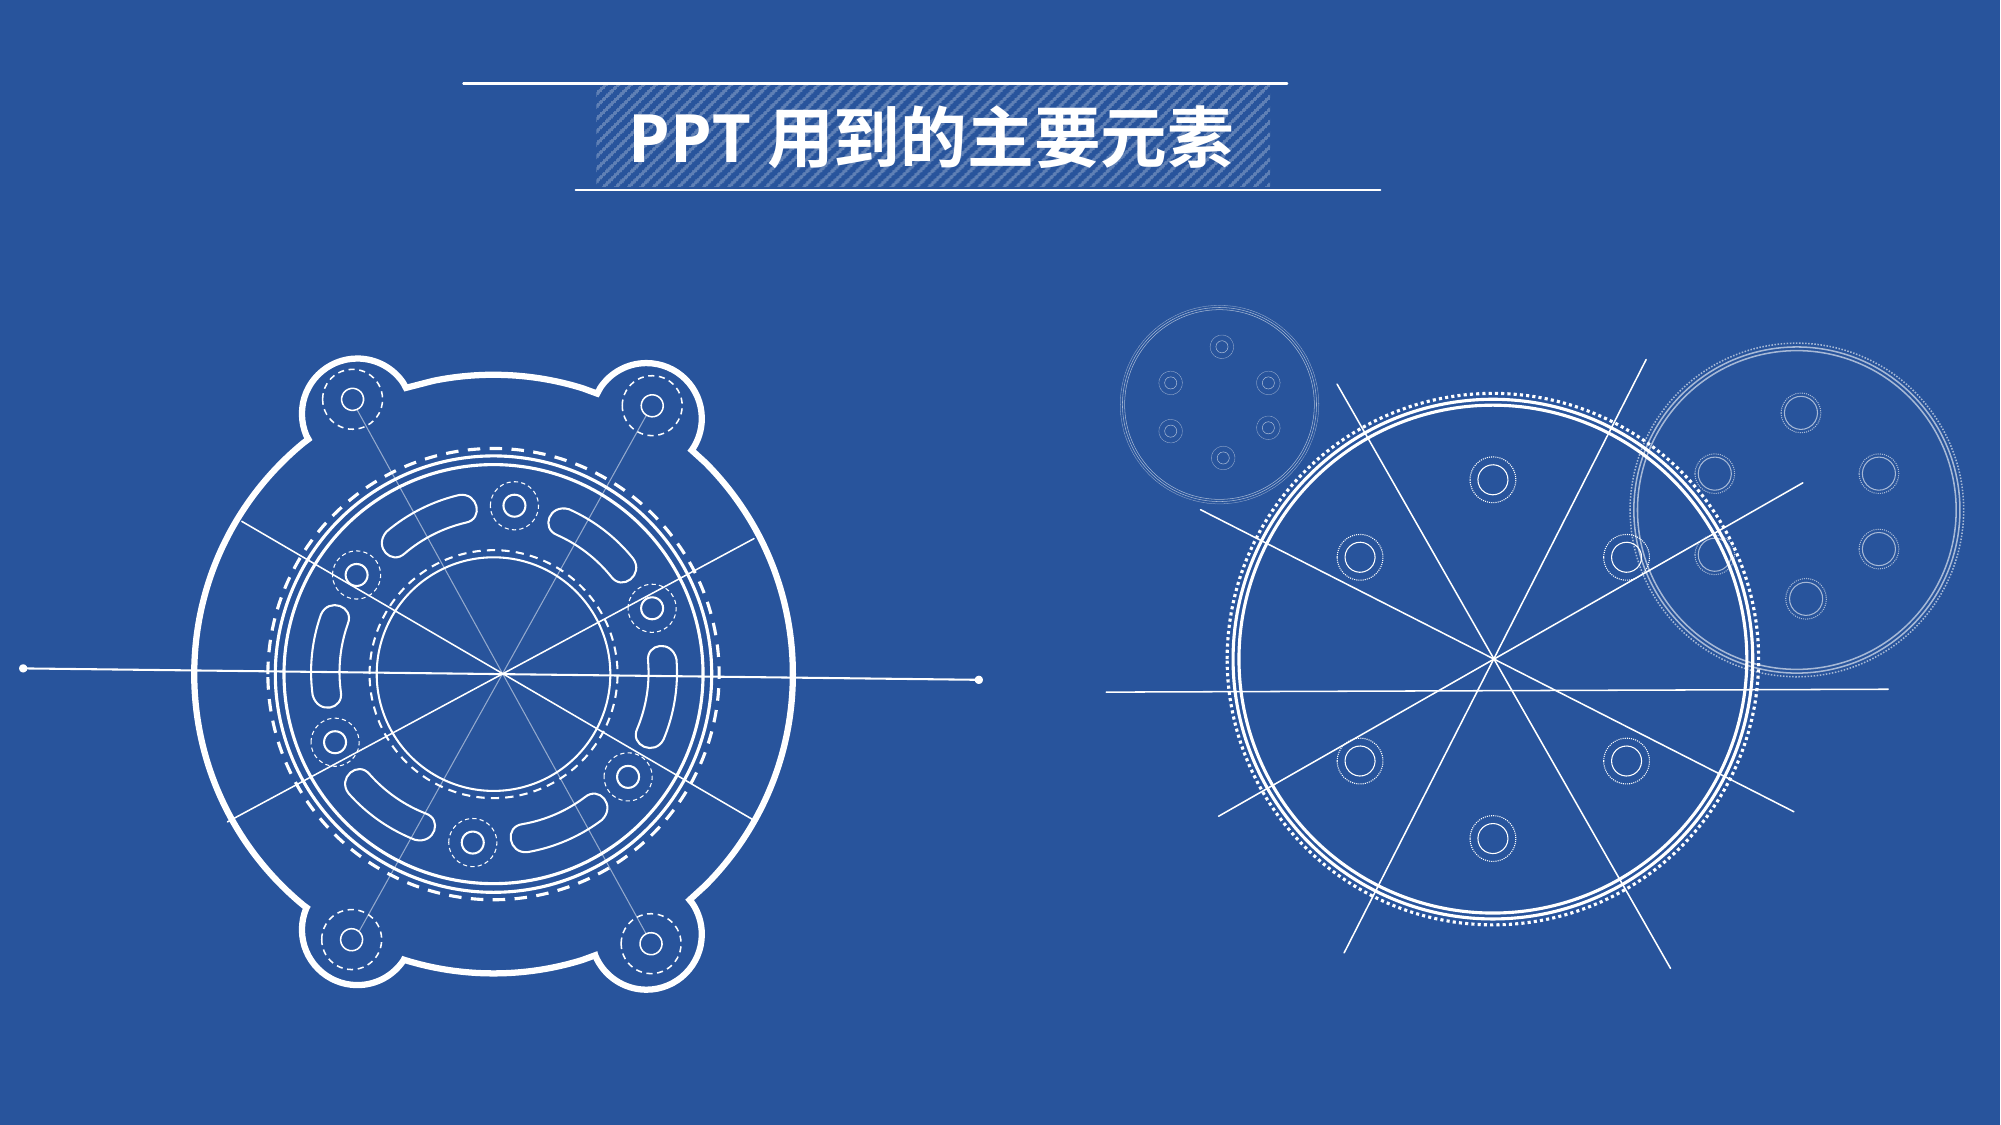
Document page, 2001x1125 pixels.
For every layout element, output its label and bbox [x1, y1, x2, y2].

text_box [1106, 305, 1964, 969]
text_box [23, 358, 979, 990]
